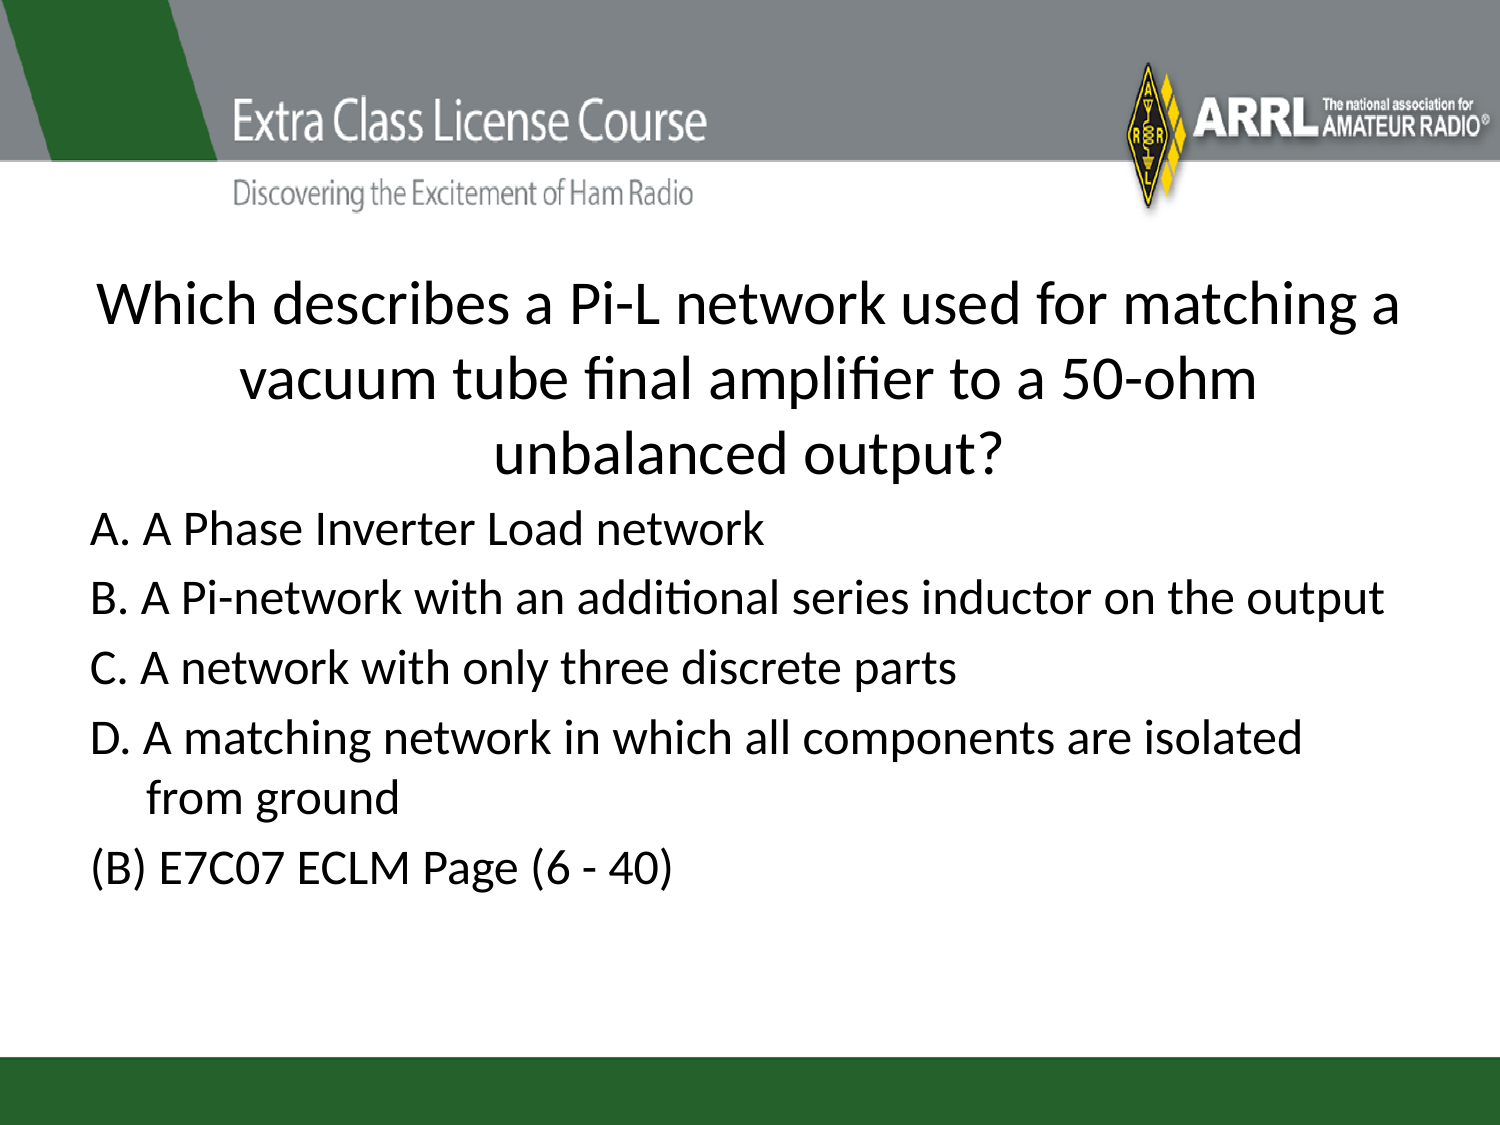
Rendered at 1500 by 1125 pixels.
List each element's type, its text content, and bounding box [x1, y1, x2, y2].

list A. A Phase Inverter Load network B. A Pi-network with an additional series inductor on the output C. A network with only three discrete parts D. A matching network in which all components are isolated from ground (B) E7C07 ECLM Page (6 - 40) [75, 487, 1425, 1005]
picture [0, 0, 1500, 1125]
title Which describes a Pi-L network used for matching a vacuum tube final amplifier to a 50-ohm unbalanced output? [75, 254, 1425, 435]
